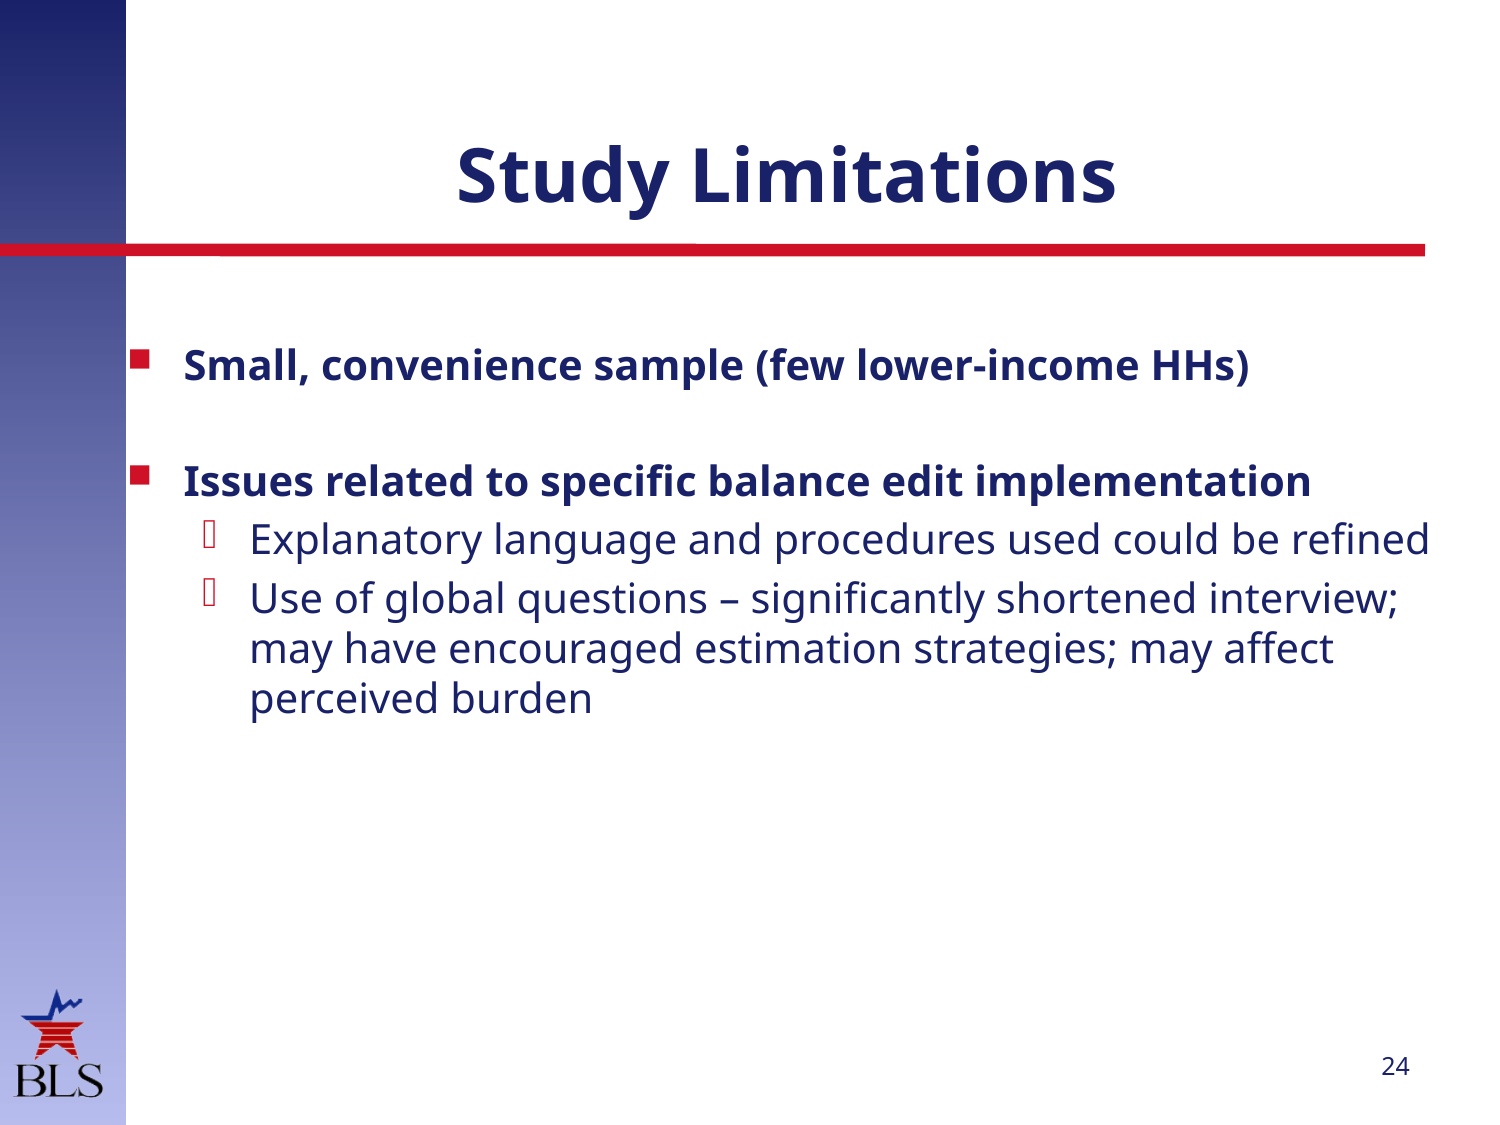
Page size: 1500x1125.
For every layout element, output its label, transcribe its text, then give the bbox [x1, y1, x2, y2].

title Study Limitations [149, 44, 1426, 226]
text_box Small, convenience sample (few lower-income HHs) Issues related to specific balance edit implementation Explanatory language and procedures used could be refined Use of global questions – significantly shortened interview; may have encouraged estimation strategies; may affect perceived burden [112, 262, 1463, 1050]
slide_number 24 [1312, 1050, 1425, 1098]
picture [0, 983, 118, 1125]
